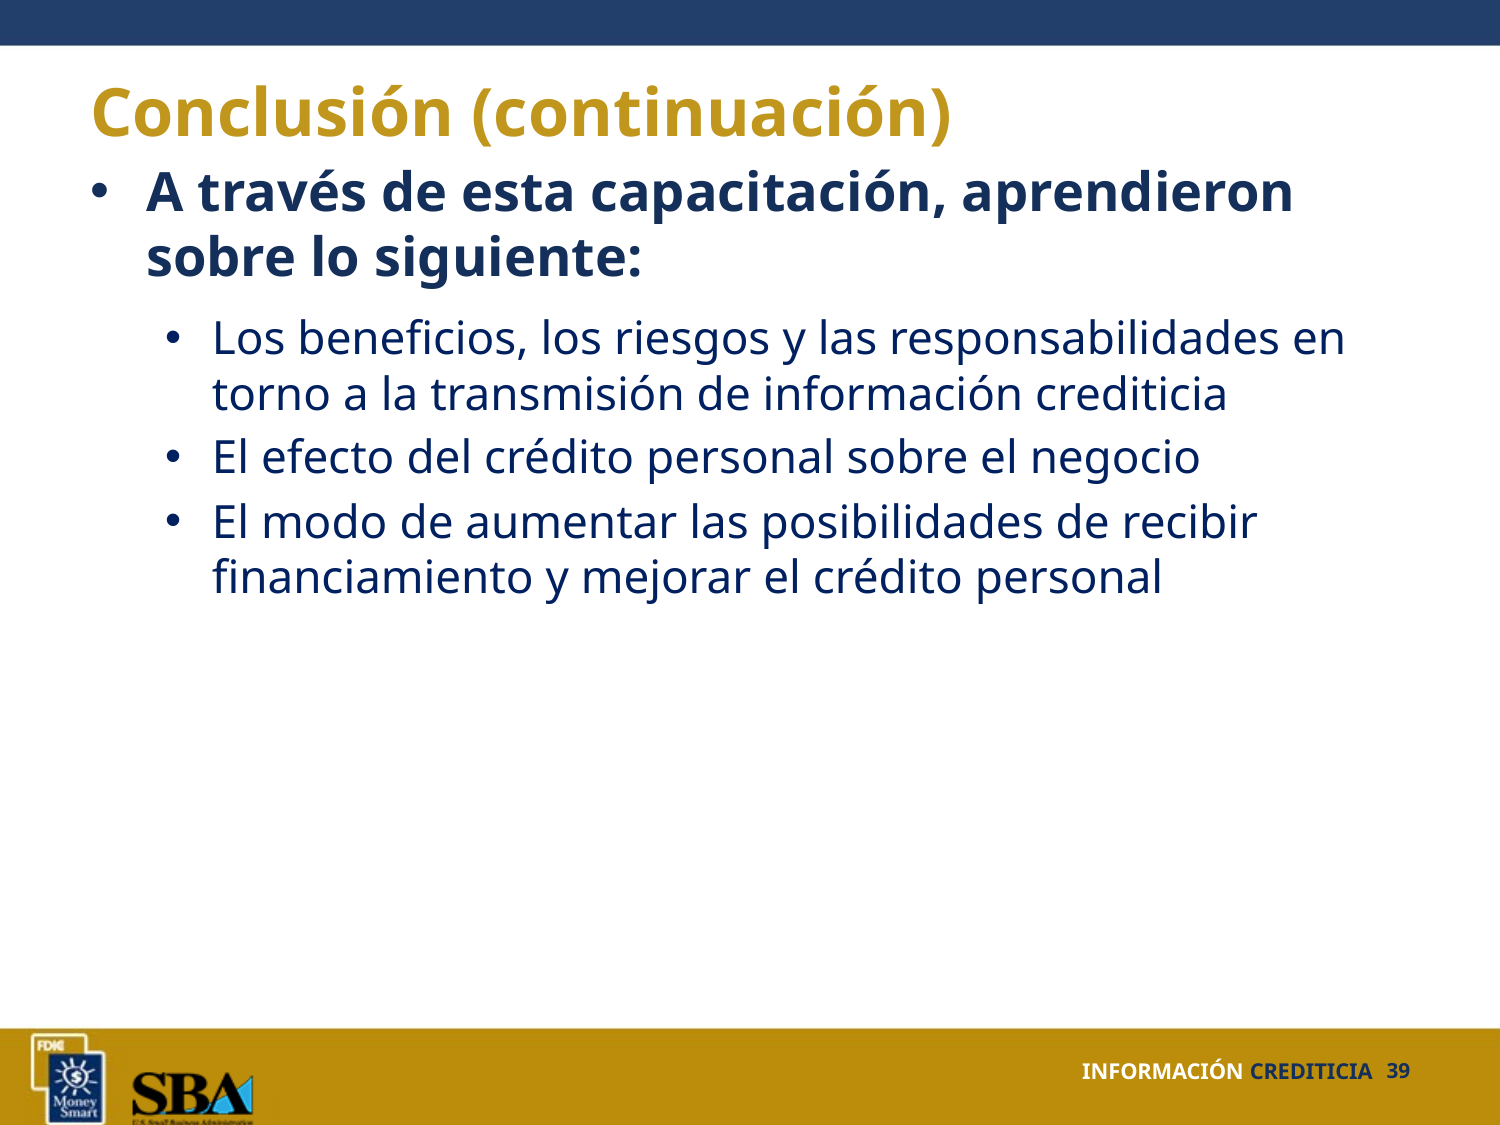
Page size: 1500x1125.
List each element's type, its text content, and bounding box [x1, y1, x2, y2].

picture [0, 0, 1500, 1125]
list A través de esta capacitación, aprendieron sobre lo siguiente: Los beneficios, los riesgos y las responsabilidades en torno a la transmisión de información crediticia El efecto del crédito personal sobre el negocio El modo de aumentar las posibilidades de recibir financiamiento y mejorar el crédito personal [74, 149, 1451, 851]
title Conclusión (continuación) [74, 62, 1426, 149]
